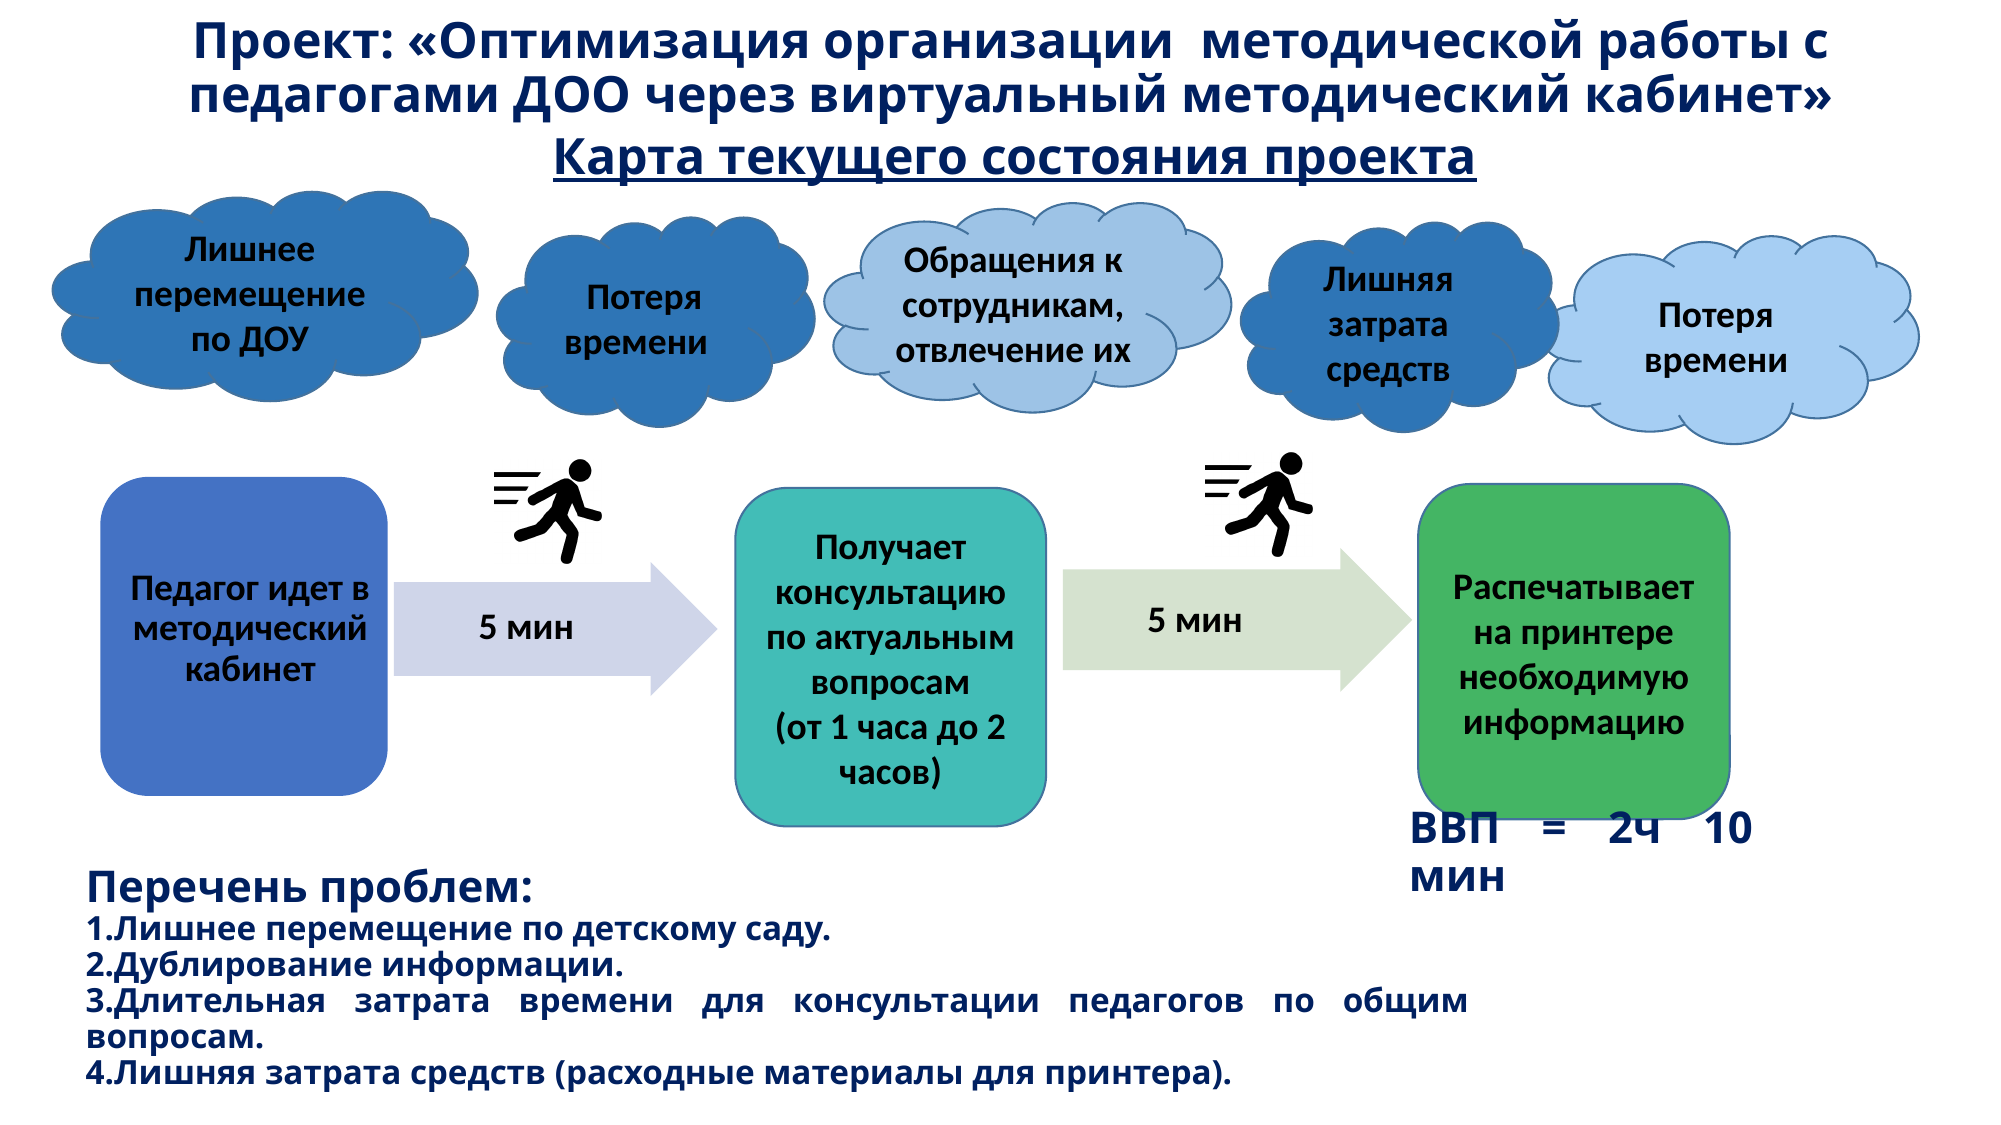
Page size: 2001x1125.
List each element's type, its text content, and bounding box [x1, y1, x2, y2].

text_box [1062, 547, 1413, 692]
title Карта текущего состояния проекта [265, 186, 1766, 193]
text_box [100, 476, 388, 796]
text_box Потеря времени [495, 216, 816, 428]
picture [1205, 452, 1313, 557]
text_box Получает консультацию по актуальным вопросам (от 1 часа до 2 часов) [734, 486, 1048, 828]
text_box Распечатывает на принтере необходимую информацию [1417, 482, 1731, 821]
text_box Проект: «Оптимизация организации методической работы с педагогами ДОО через виртуальный методический кабинет» [32, 84, 1991, 186]
text_box Обращения к сотрудникам, отвлечение их [823, 202, 1233, 414]
text_box ВВП = 2ч 10 мин [1393, 834, 1769, 908]
text_box Лишнее перемещение по ДОУ [51, 193, 479, 403]
text_box Потеря времени [1547, 235, 1921, 446]
text_box Перечень проблем: 1.Лишнее перемещение по детскому саду. 2.Дублирование информации. 3.Длительная затрата времени для консультации педагогов по общим вопросам. 4.Лишняя затрата средств (расходные материалы для принтера). [70, 857, 1486, 1099]
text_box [393, 518, 718, 696]
text_box Лишняя затрата средств [1239, 221, 1560, 434]
picture [493, 459, 602, 564]
